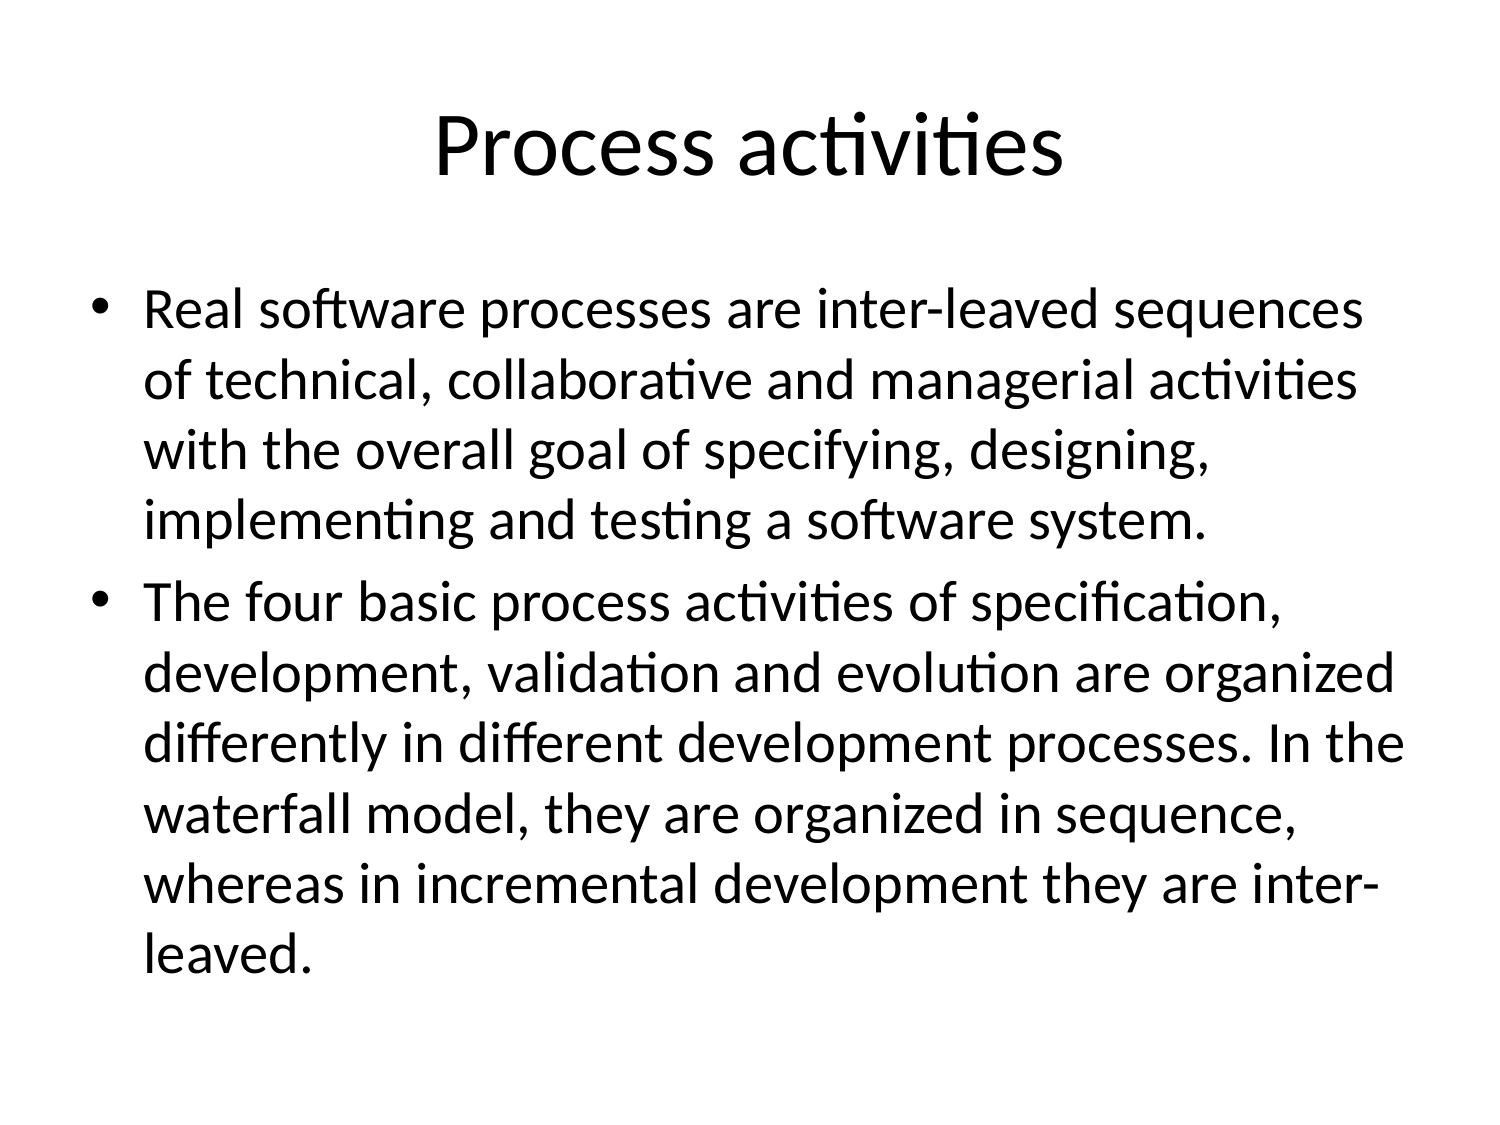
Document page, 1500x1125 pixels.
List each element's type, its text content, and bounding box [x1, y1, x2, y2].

list Real software processes are inter-leaved sequences of technical, collaborative and managerial activities with the overall goal of specifying, designing, implementing and testing a software system. The four basic process activities of specification, development, validation and evolution are organized differently in different development processes. In the waterfall model, they are organized in sequence, whereas in incremental development they are inter-leaved. [75, 262, 1425, 1005]
title Process activities [75, 45, 1425, 233]
